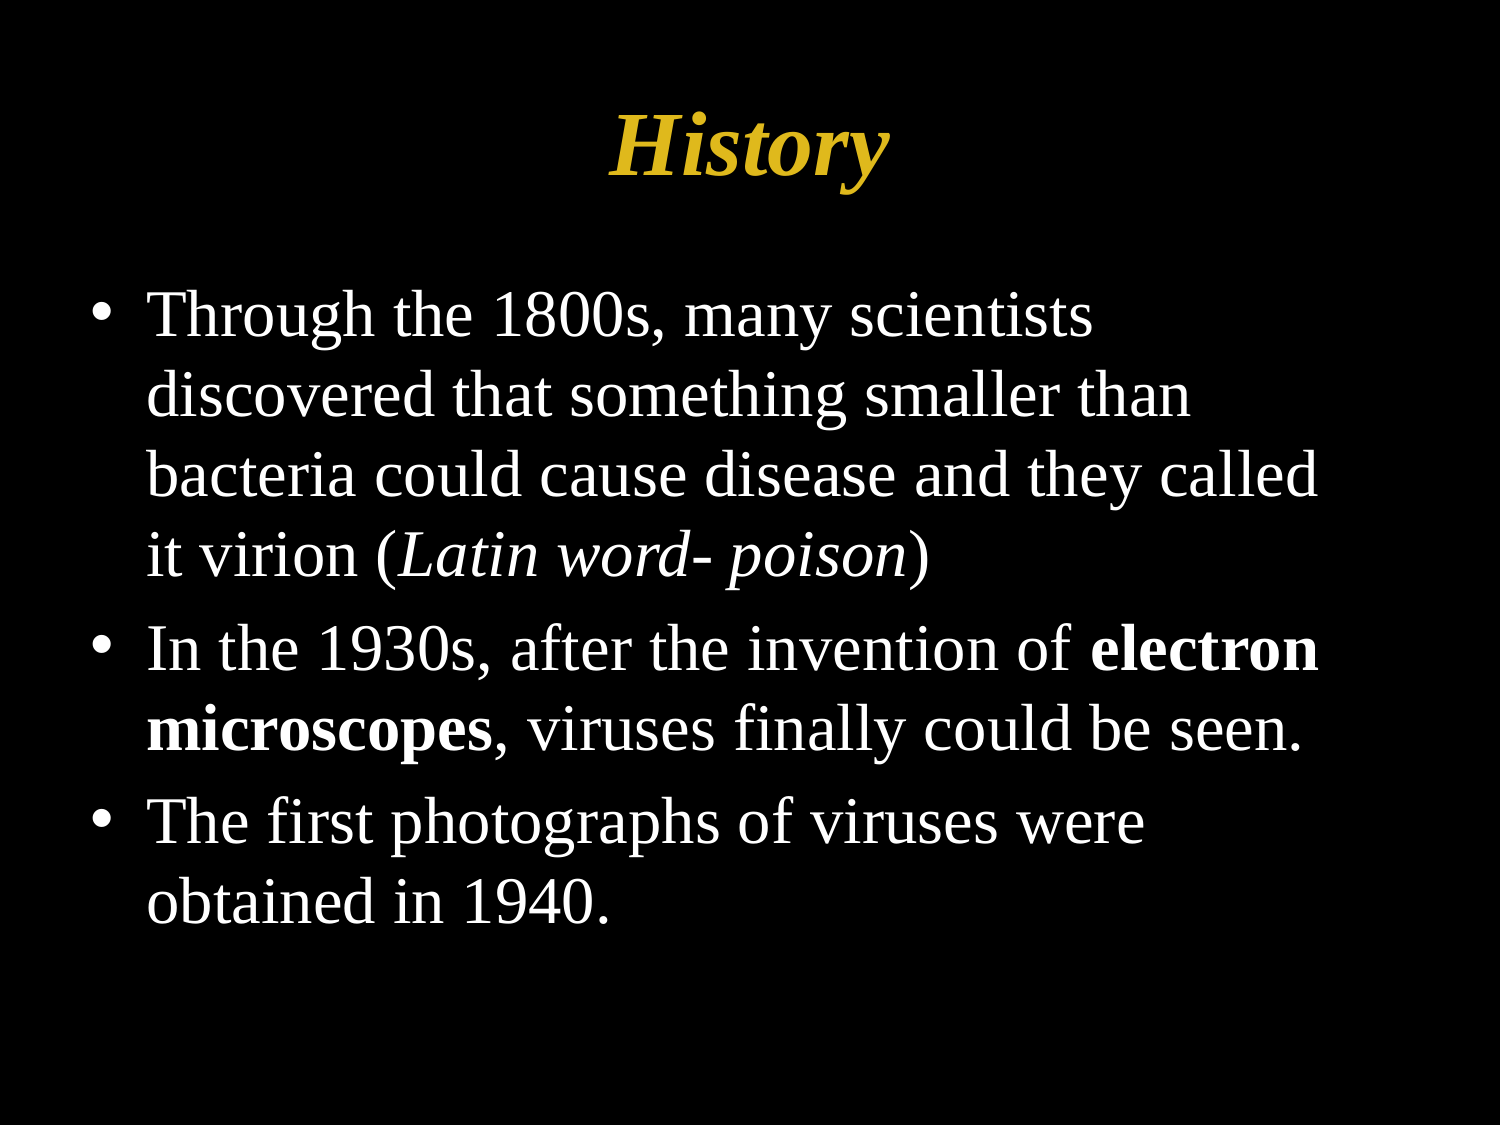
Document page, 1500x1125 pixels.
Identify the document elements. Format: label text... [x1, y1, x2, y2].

title History [75, 45, 1425, 233]
list Through the 1800s, many scientists discovered that something smaller than bacteria could cause disease and they called it virion (Latin word- poison) In the 1930s, after the invention of electron microscopes, viruses finally could be seen. The first photographs of viruses were obtained in 1940. [75, 262, 1370, 1005]
